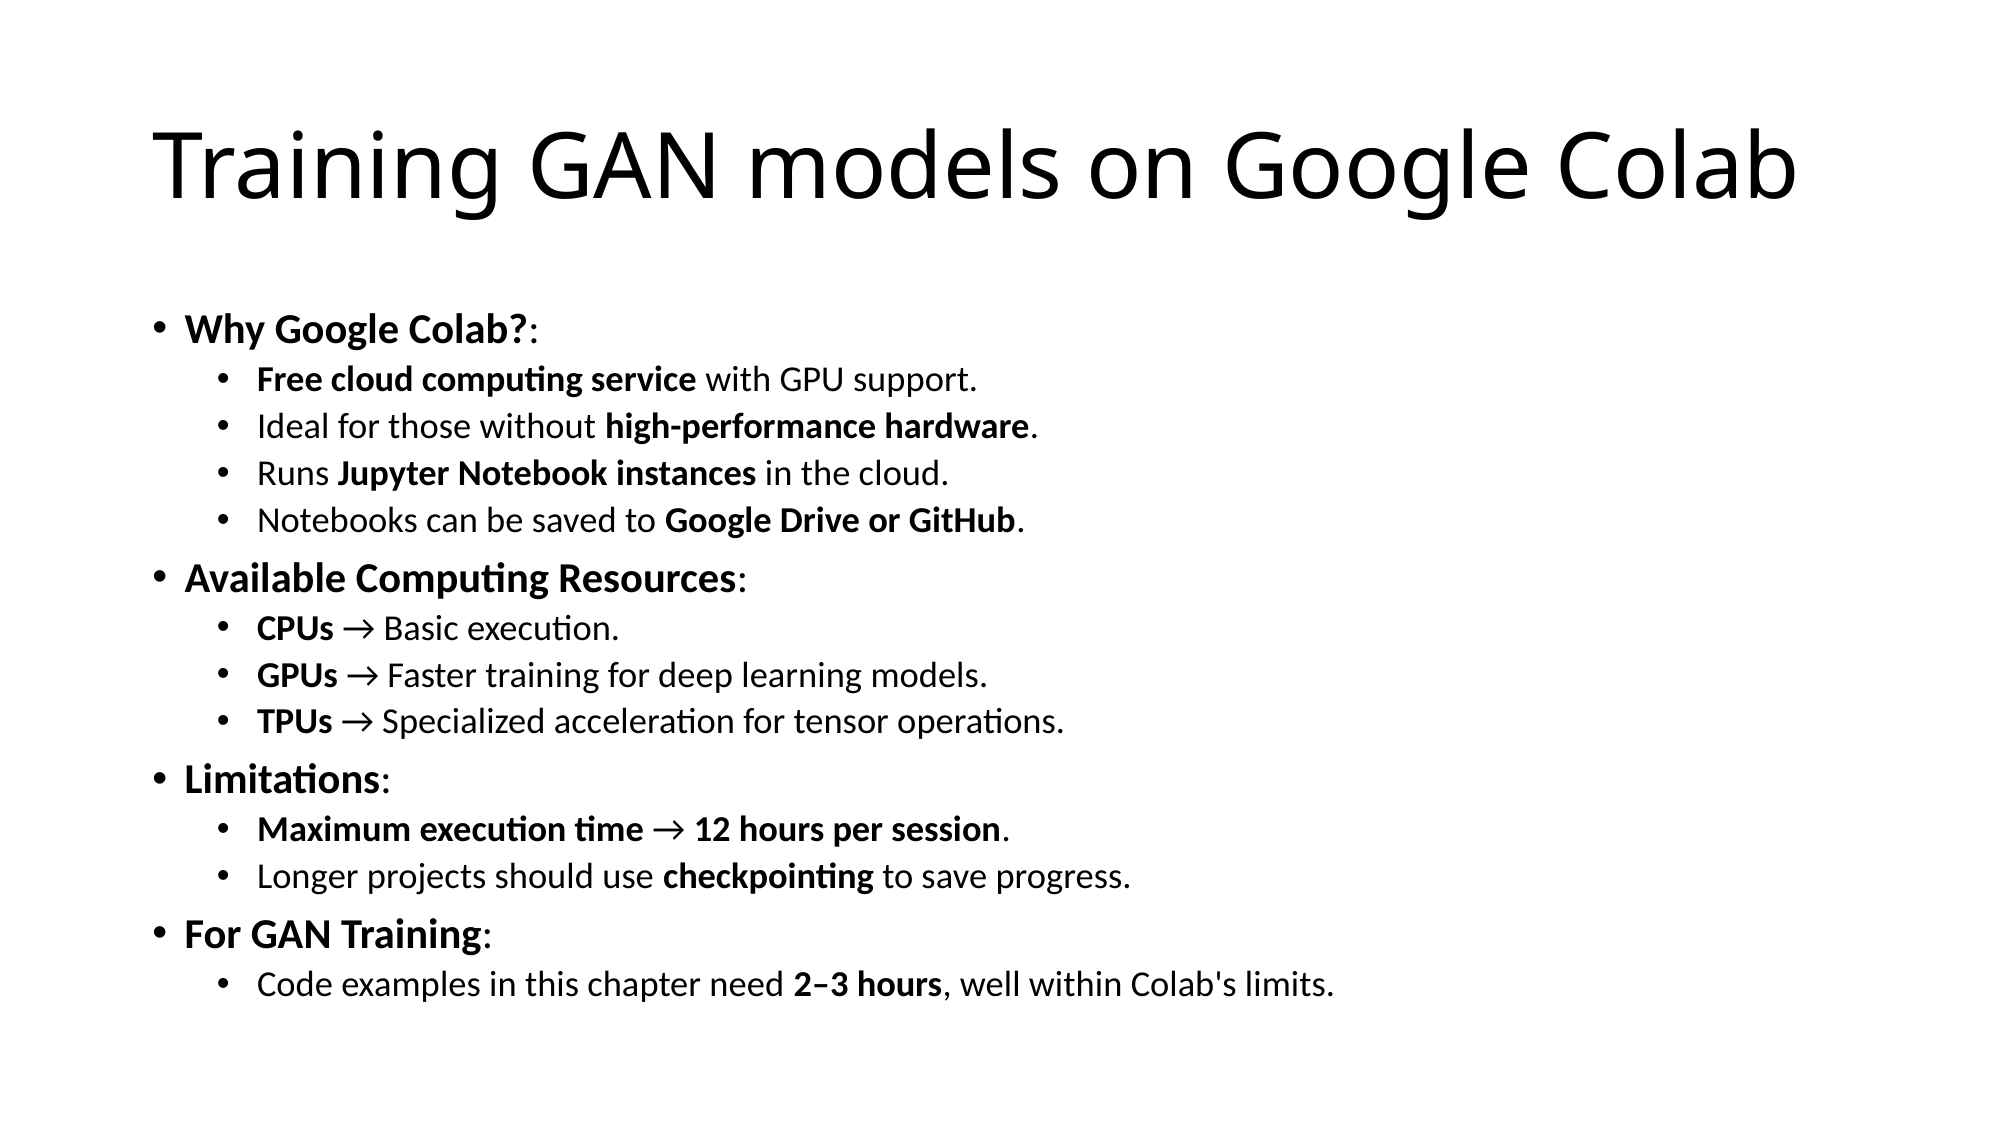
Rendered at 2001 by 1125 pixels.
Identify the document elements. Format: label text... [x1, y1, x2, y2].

list Why Google Colab?: Free cloud computing service with GPU support. Ideal for those without high-performance hardware. Runs Jupyter Notebook instances in the cloud. Notebooks can be saved to Google Drive or GitHub. Available Computing Resources: CPUs → Basic execution. GPUs → Faster training for deep learning models. TPUs → Specialized acceleration for tensor operations. Limitations: Maximum execution time → 12 hours per session. Longer projects should use checkpointing to save progress. For GAN Training: Code examples in this chapter need 2–3 hours, well within Colab's limits. [137, 299, 1863, 1014]
title Training GAN models on Google Colab [137, 59, 1863, 278]
